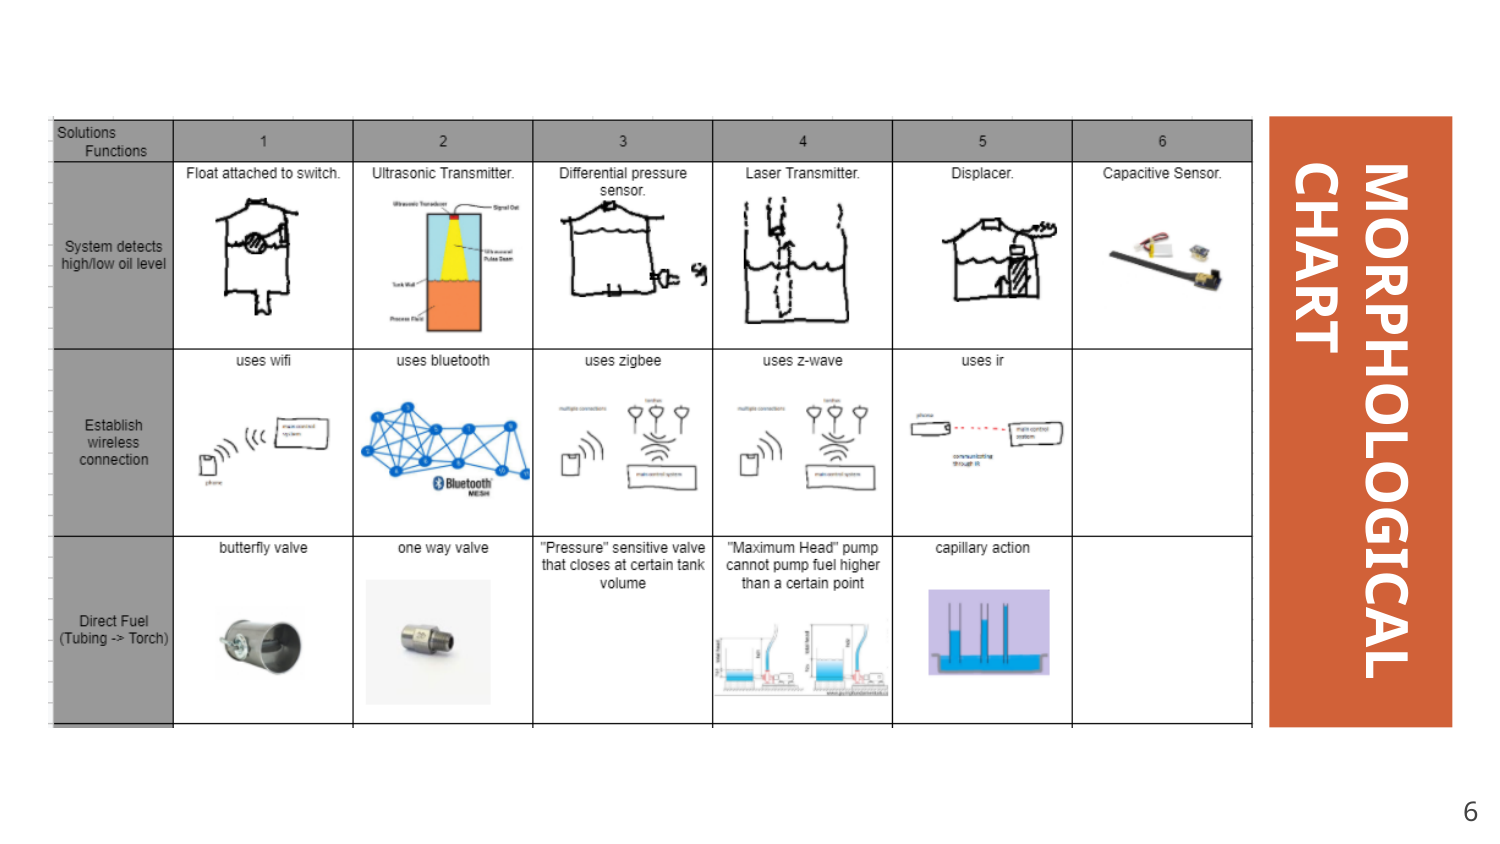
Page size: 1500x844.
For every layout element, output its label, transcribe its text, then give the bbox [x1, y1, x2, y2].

slide_number ‹#› [1403, 779, 1494, 844]
text_box [1269, 116, 1453, 728]
title MORPHOLOGICAL CHART [1269, 145, 1417, 699]
picture [48, 116, 1254, 728]
